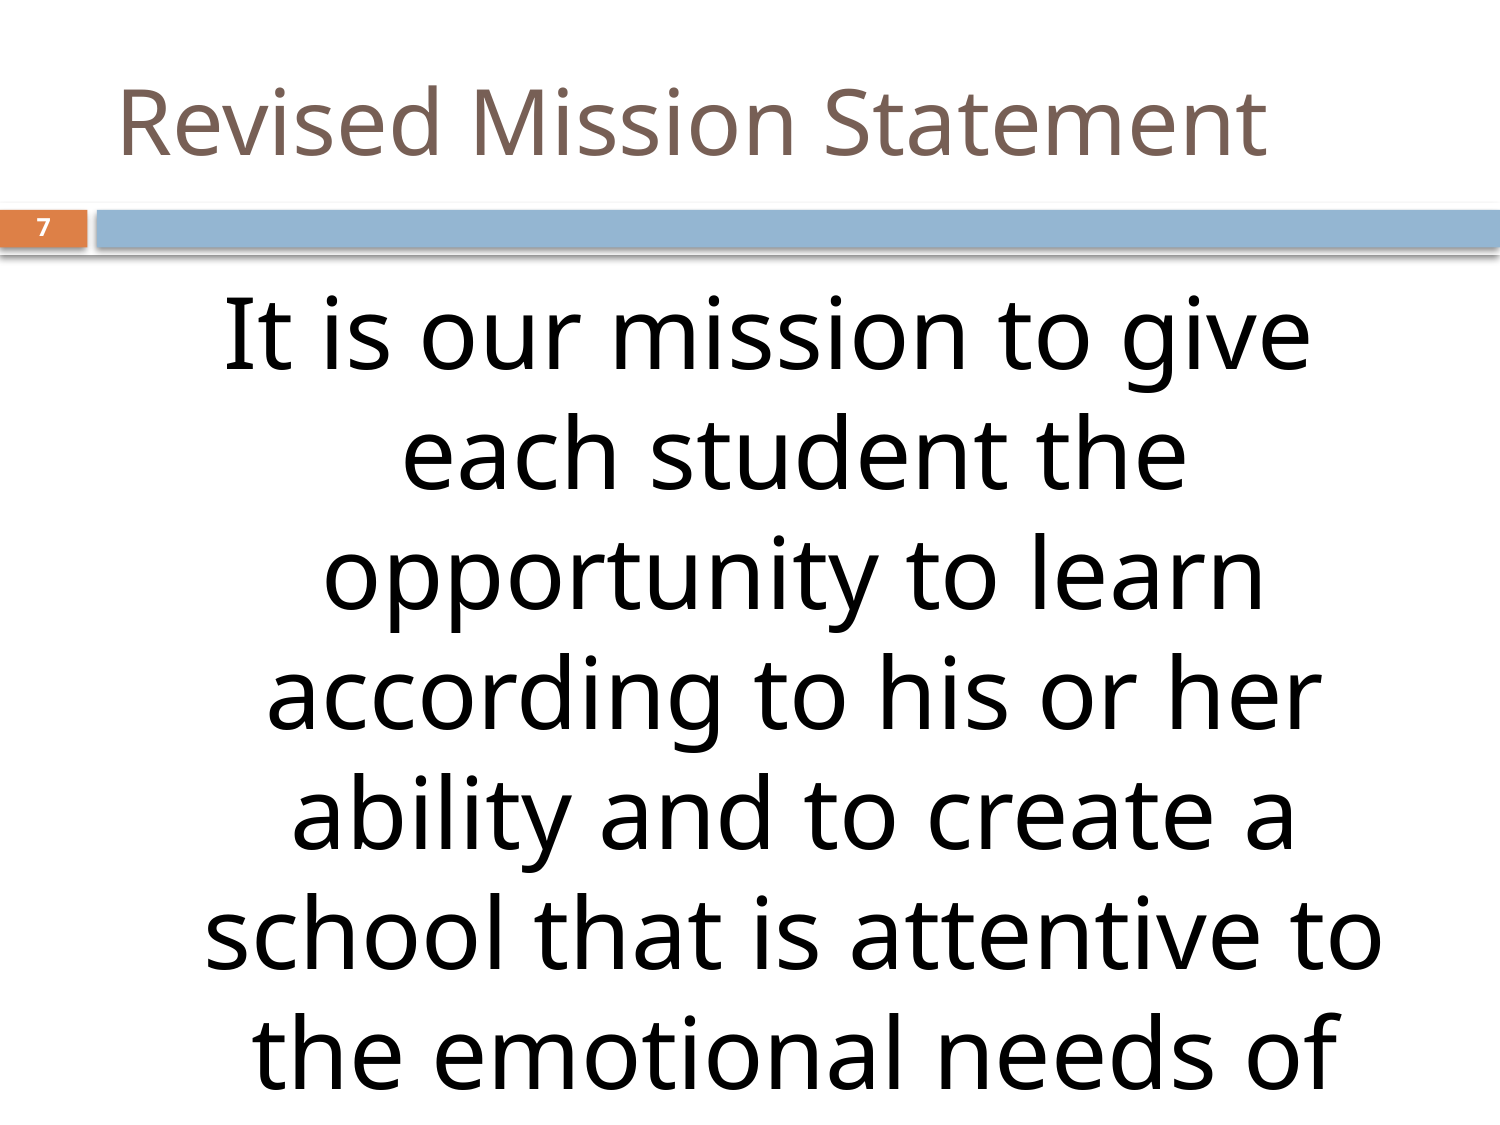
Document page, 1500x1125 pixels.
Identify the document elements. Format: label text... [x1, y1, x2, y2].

title Revised Mission Statement [100, 37, 1439, 201]
slide_number 7 [0, 208, 88, 249]
list It is our mission to give each student the opportunity to learn according to his or her ability and to create a school that is attentive to the emotional needs of every student. [100, 262, 1439, 1001]
